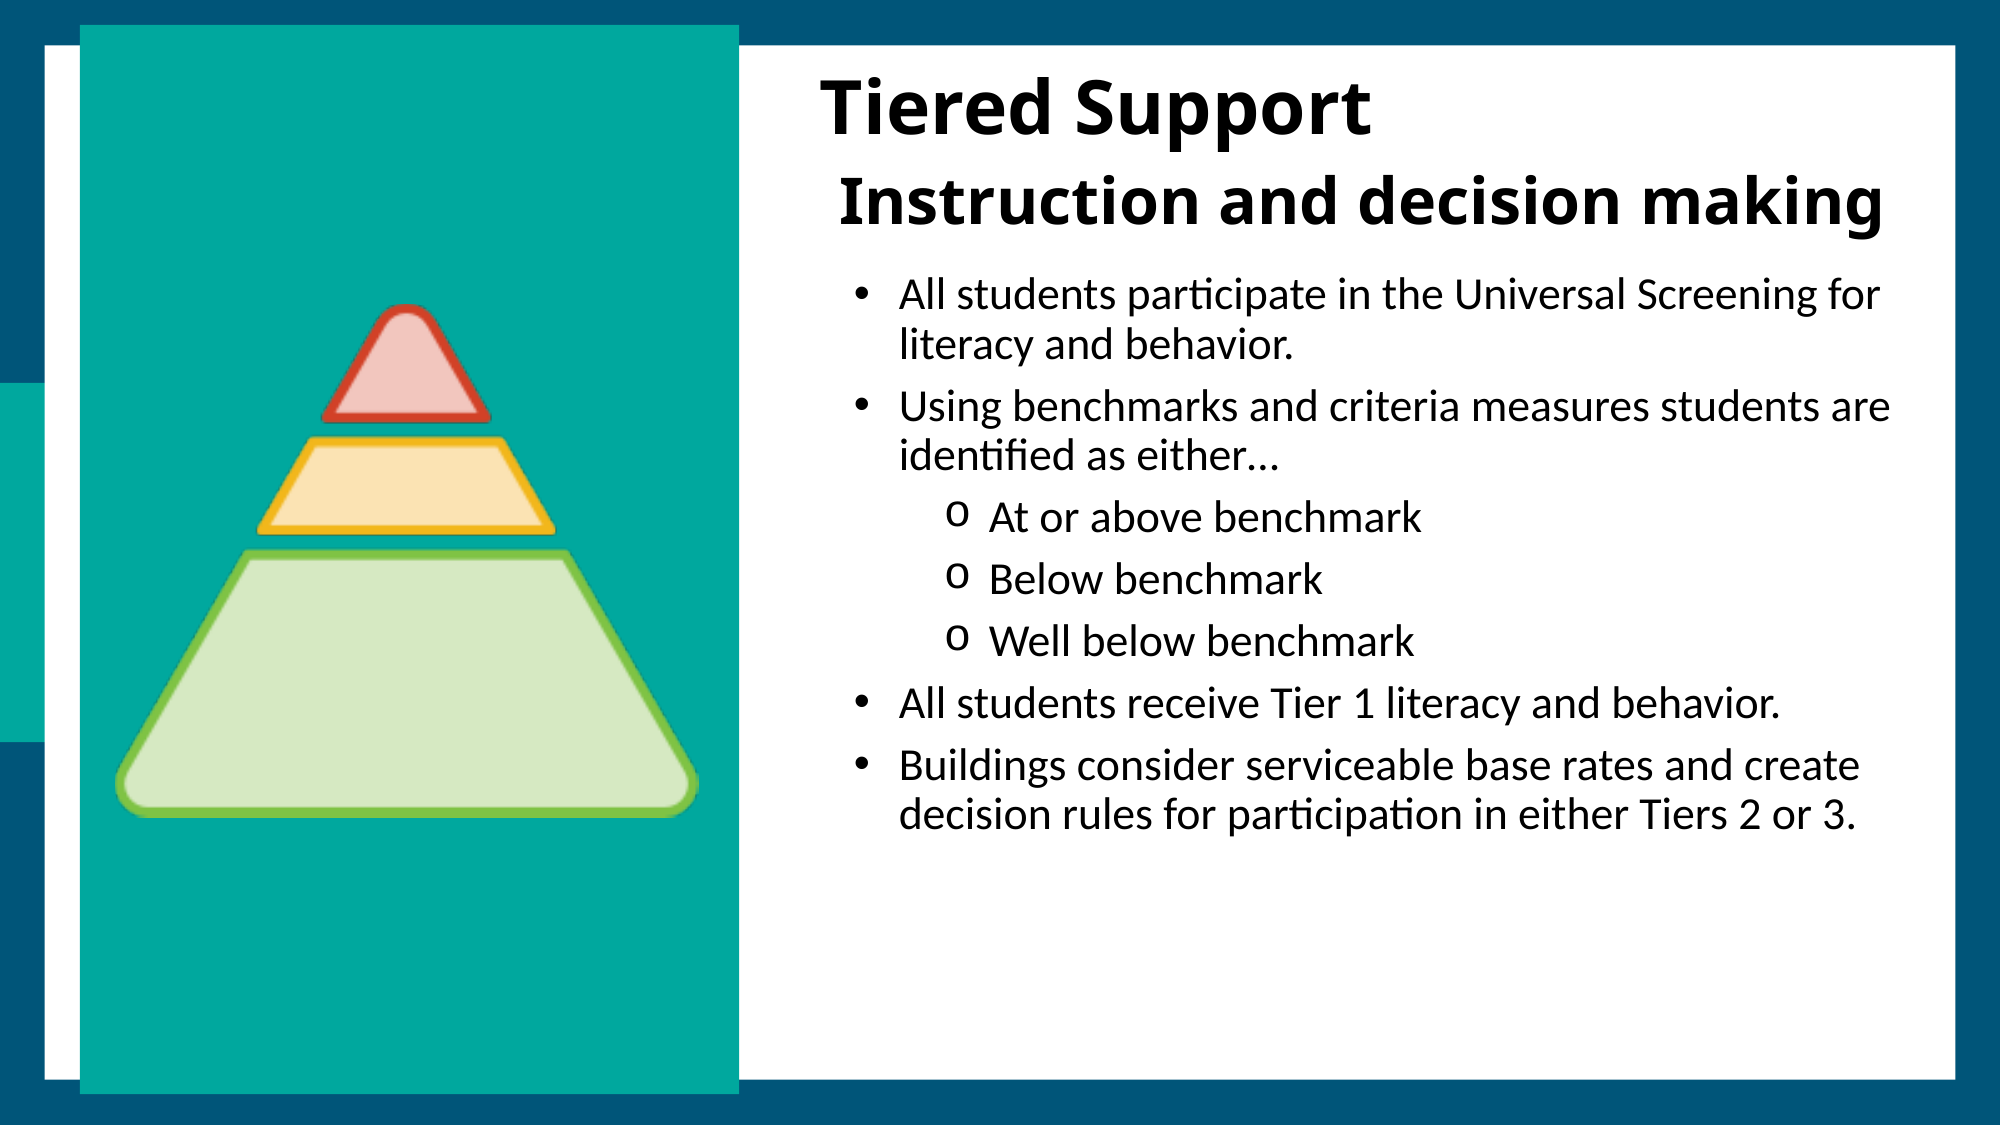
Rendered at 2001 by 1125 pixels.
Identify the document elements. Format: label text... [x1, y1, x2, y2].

title Tiered Support Instruction and decision making [819, 59, 1924, 240]
list All students participate in the Universal Screening for literacy and behavior. Using benchmarks and criteria measures students are identified as either… At or above benchmark Below benchmark Well below benchmark All students receive Tier 1 literacy and behavior. Buildings consider serviceable base rates and create decision rules for participation in either Tiers 2 or 3. [818, 260, 1922, 929]
picture [115, 304, 699, 818]
